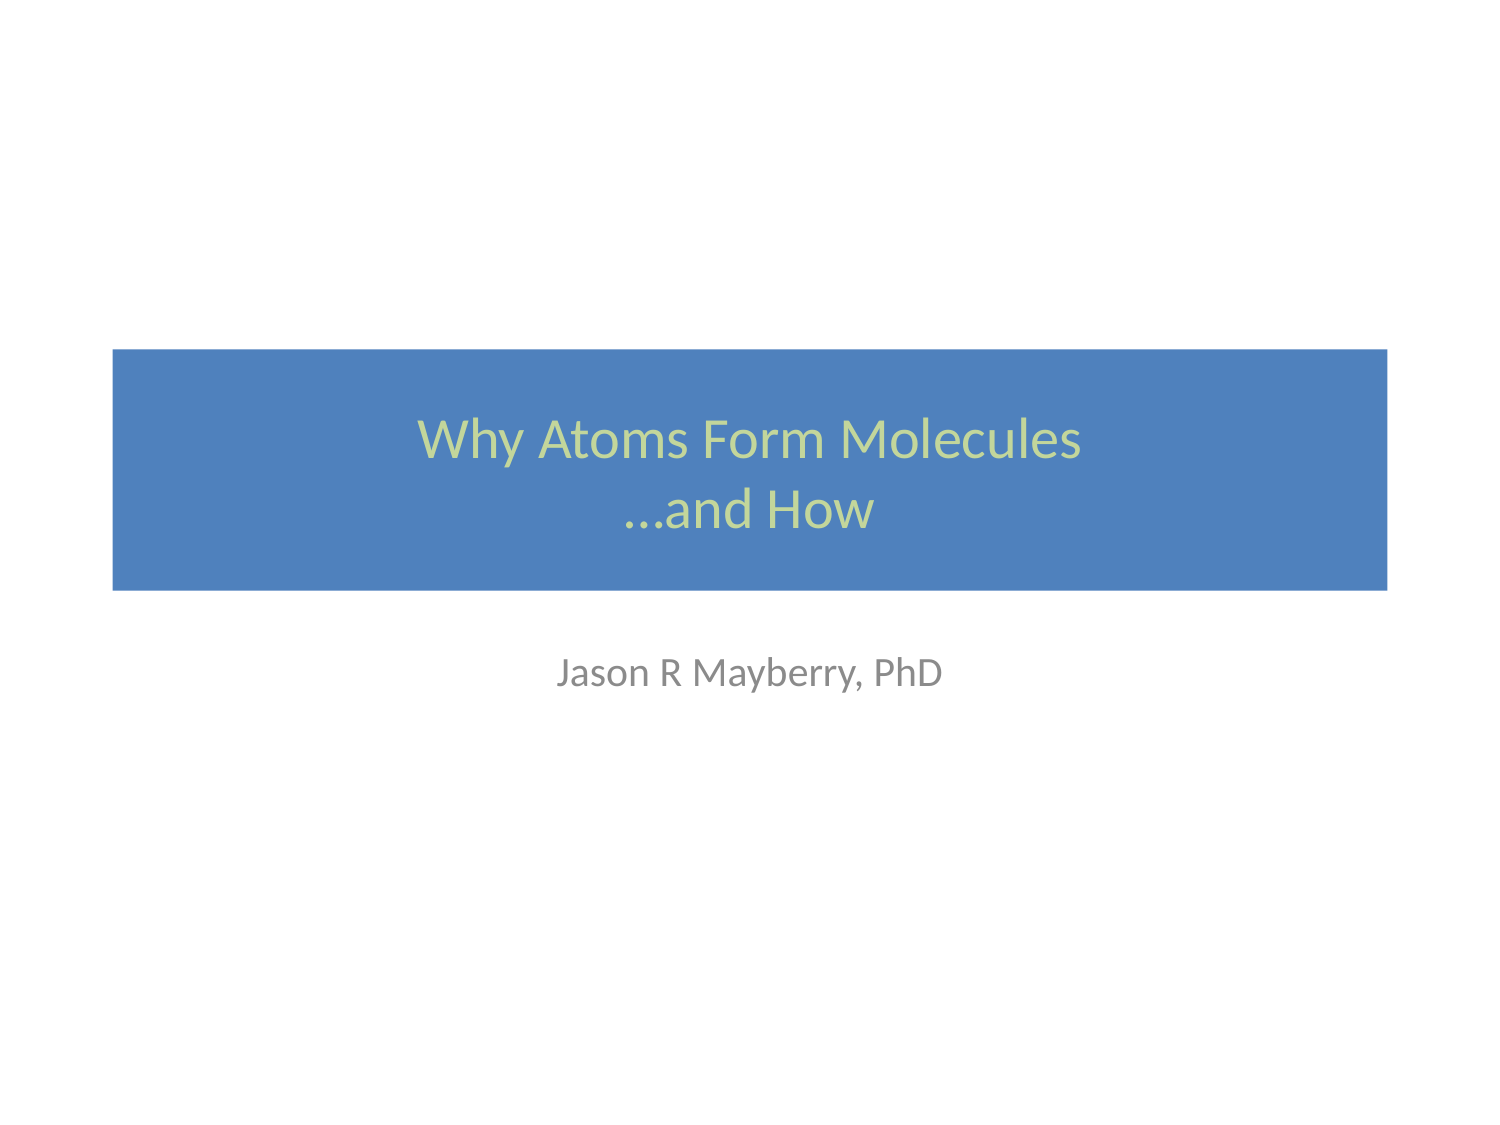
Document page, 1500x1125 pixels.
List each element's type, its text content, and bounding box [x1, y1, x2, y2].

subtitle Jason R Mayberry, PhD [225, 637, 1275, 925]
title Why Atoms Form Molecules …and How [112, 349, 1388, 591]
